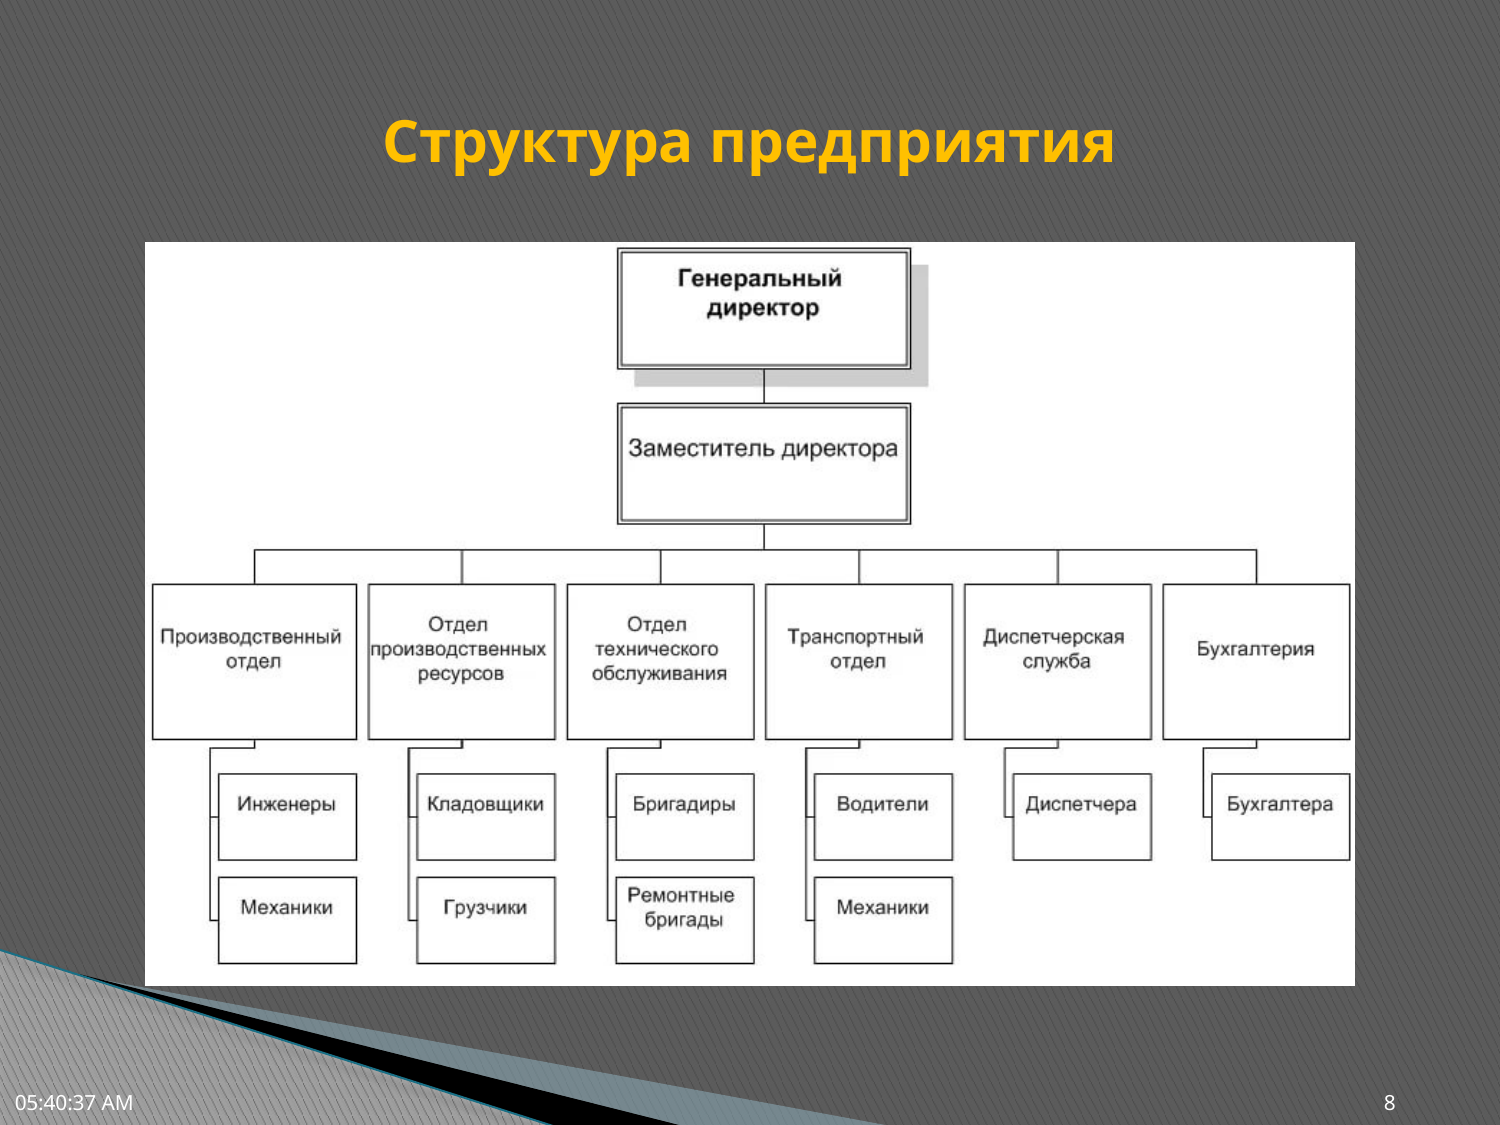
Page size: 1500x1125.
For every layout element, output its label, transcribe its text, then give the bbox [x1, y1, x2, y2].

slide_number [0, 1065, 315, 1125]
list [145, 242, 1355, 986]
footer 8 [1279, 1065, 1500, 1125]
title Структура предприятия [75, 45, 1425, 233]
